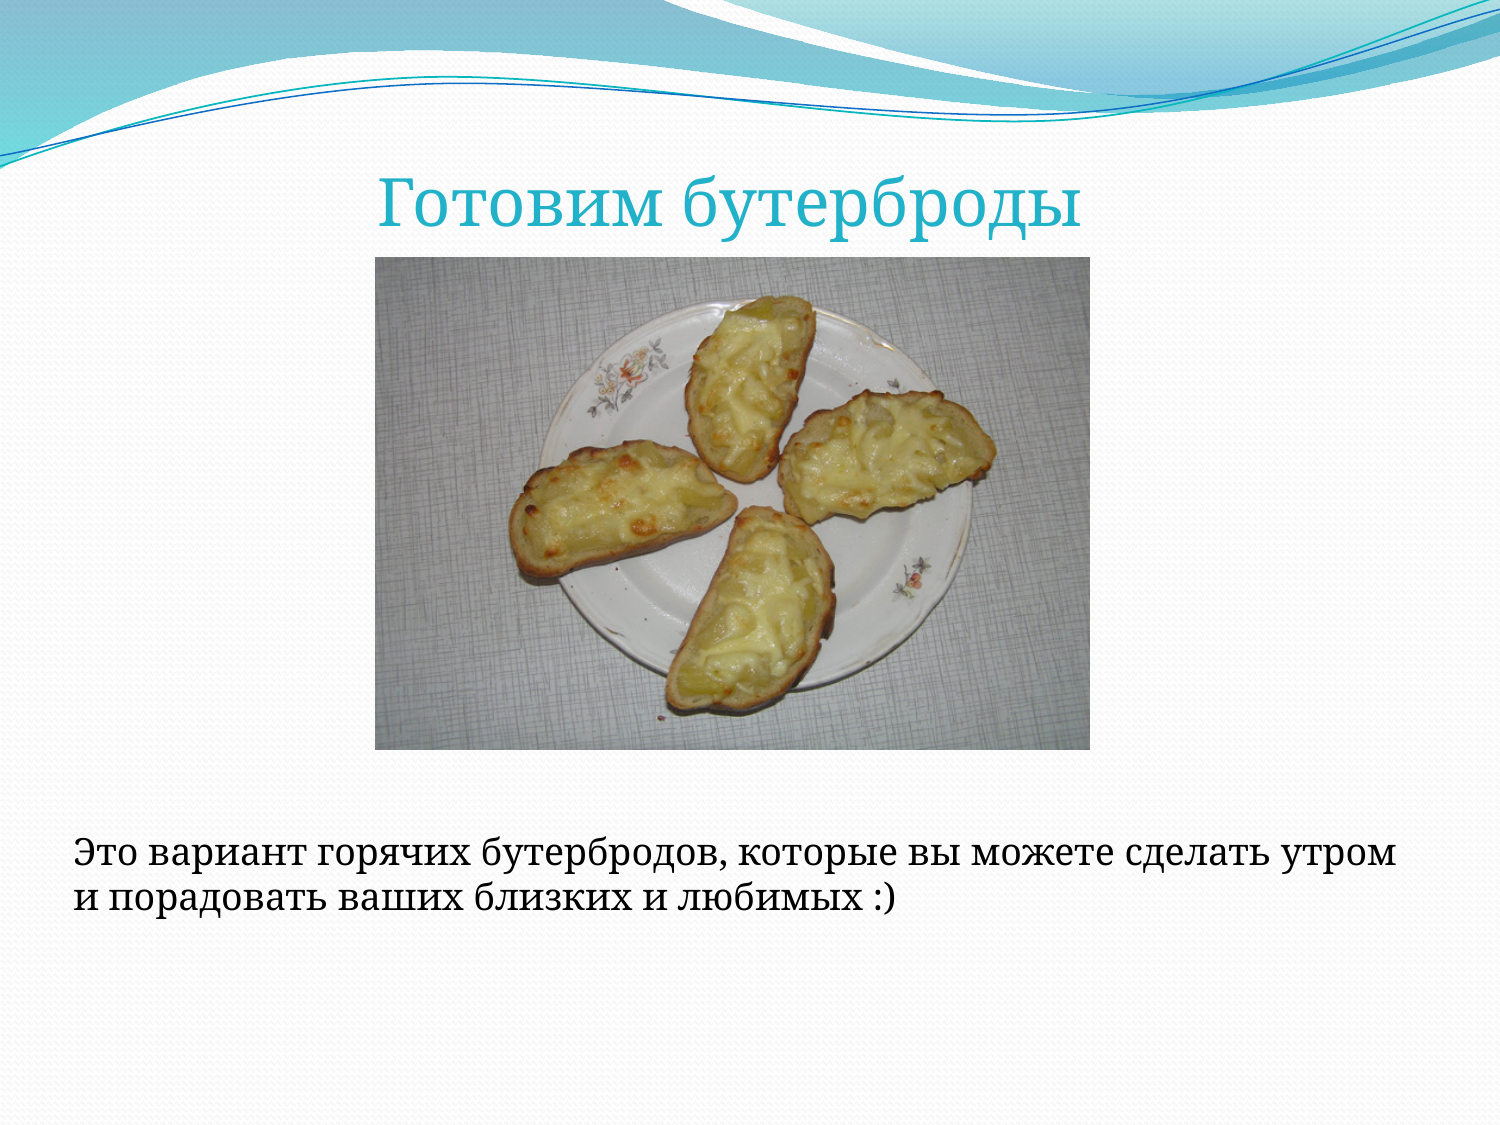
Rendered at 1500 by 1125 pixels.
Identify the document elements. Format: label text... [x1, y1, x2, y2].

text_box Готовим бутерброды [362, 152, 1099, 247]
text_box Это вариант горячих бутербродов, которые вы можете сделать утром и порадовать ваших близких и любимых :) [58, 820, 1418, 925]
picture [374, 257, 1091, 751]
